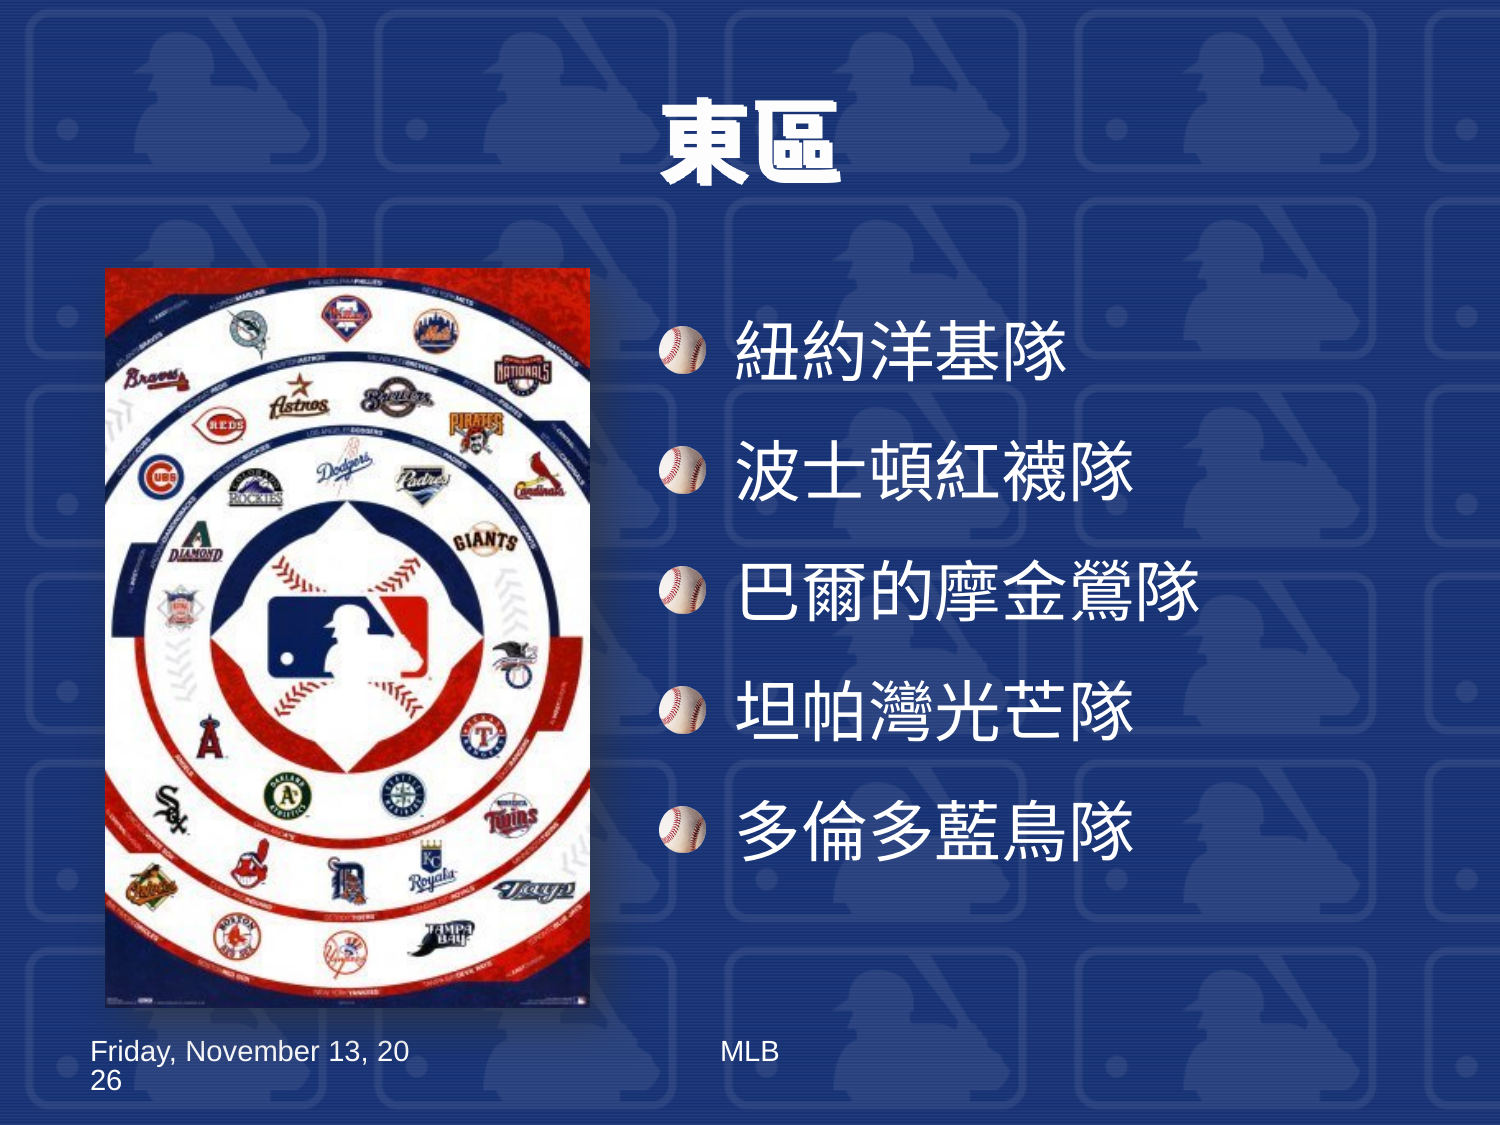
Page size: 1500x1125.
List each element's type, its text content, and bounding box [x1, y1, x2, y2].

list 紐約洋基隊 波士頓紅襪隊 巴爾的摩金鶯隊 坦帕灣光芒隊 多倫多藍鳥隊 [644, 262, 1426, 1006]
title 東區 [74, 44, 1426, 233]
footer MLB [512, 1024, 988, 1103]
picture [0, 0, 1500, 1125]
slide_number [74, 1024, 426, 1103]
